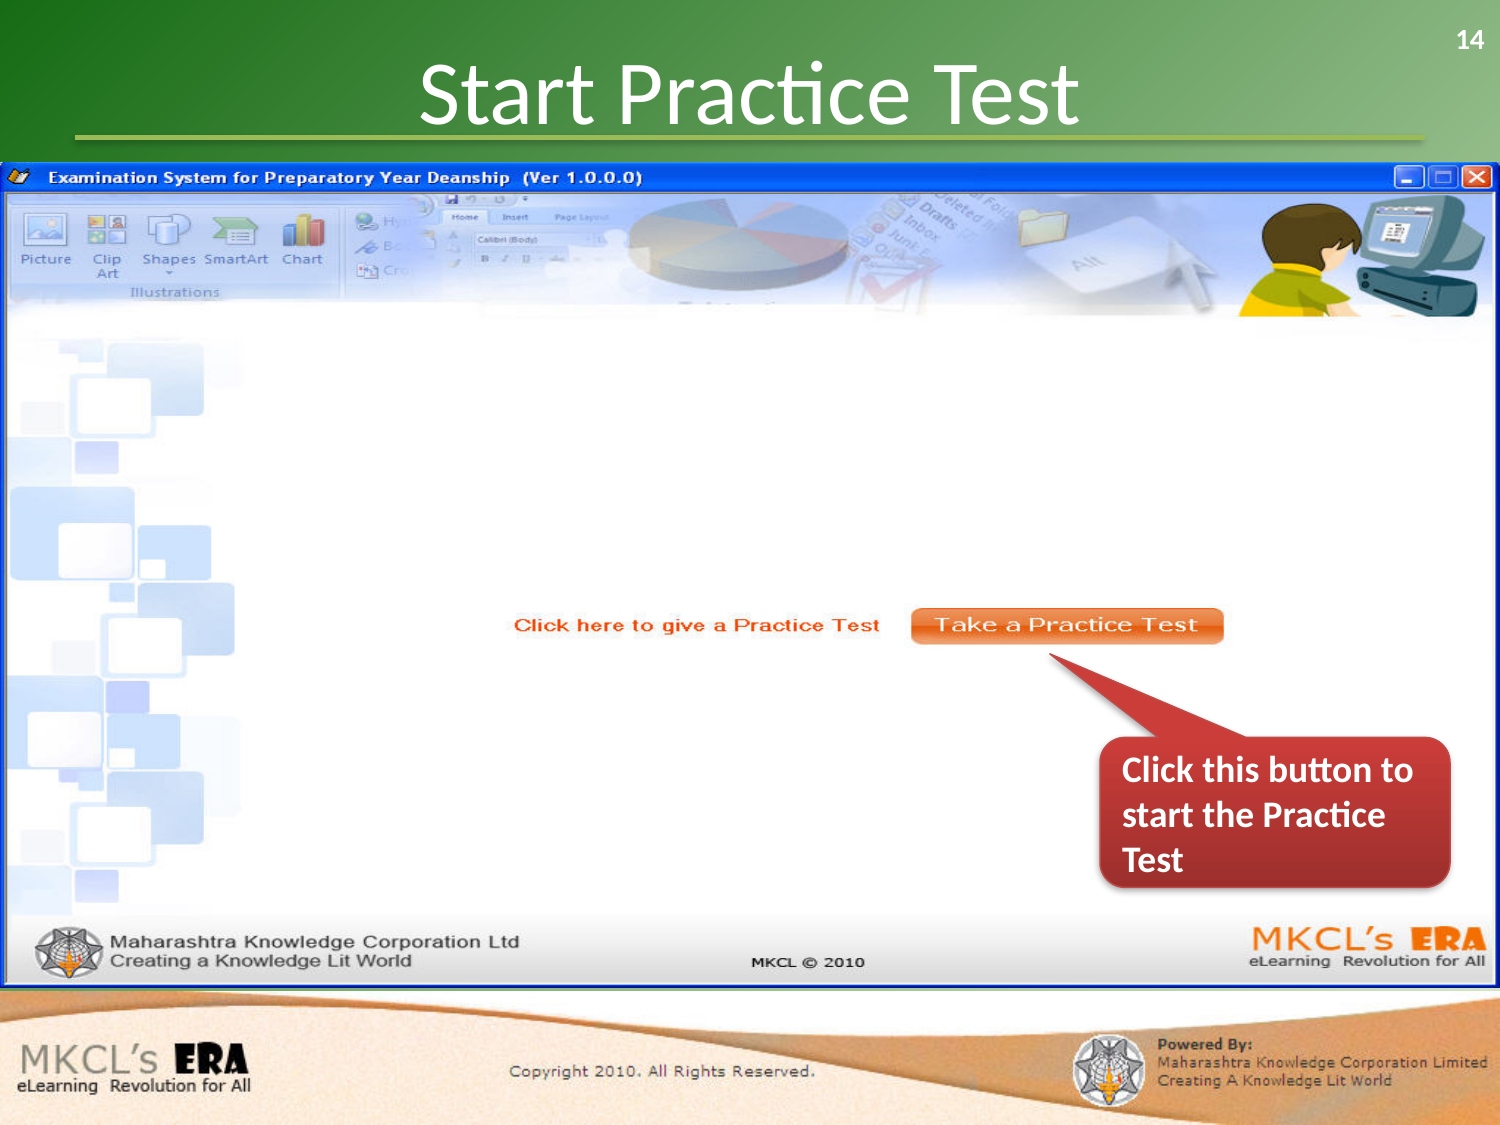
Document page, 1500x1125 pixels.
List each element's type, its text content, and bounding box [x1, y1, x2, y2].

picture [0, 991, 1500, 1125]
title Start Practice Test [75, 24, 1425, 150]
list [0, 162, 1500, 988]
slide_number 14 [1425, 0, 1500, 75]
